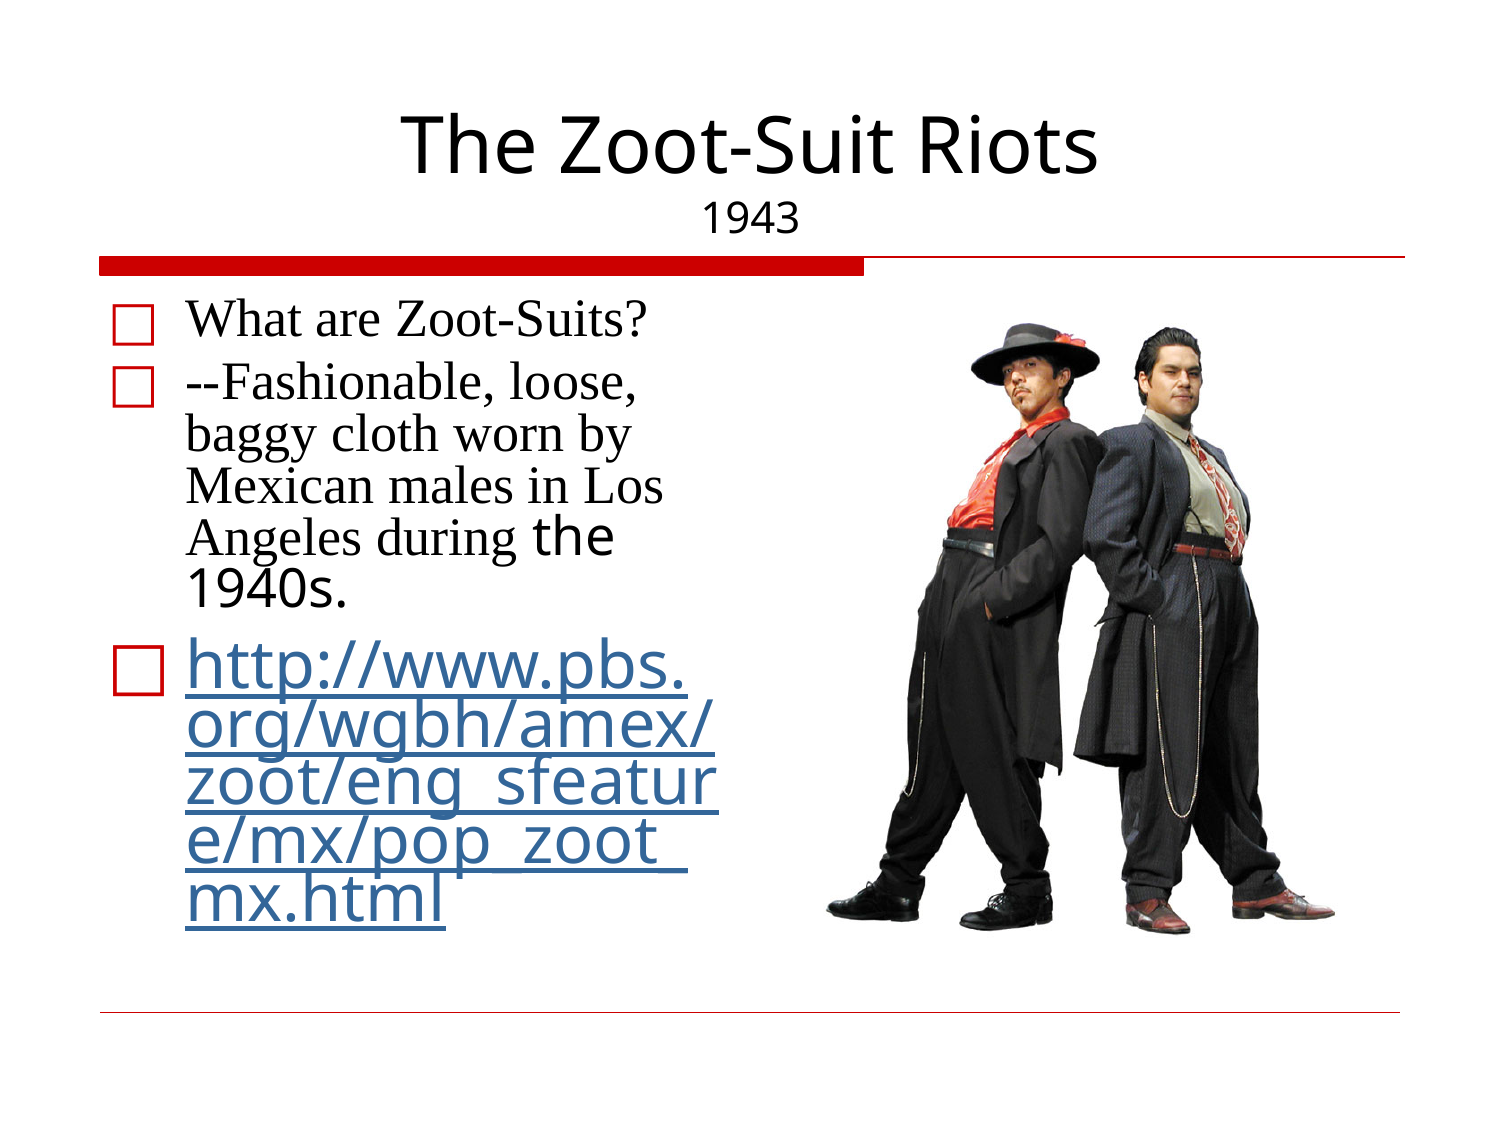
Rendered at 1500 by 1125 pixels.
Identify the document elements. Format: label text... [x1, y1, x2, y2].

title The Zoot-Suit Riots 1943 [94, 50, 1407, 250]
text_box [815, 287, 1352, 988]
list What are Zoot-Suits? --Fashionable, loose, baggy cloth worn by Mexican males in Los Angeles during the 1940s. http://www.pbs.org/wgbh/amex/zoot/eng_sfeature/mx/pop_zoot_mx.html [92, 287, 737, 988]
